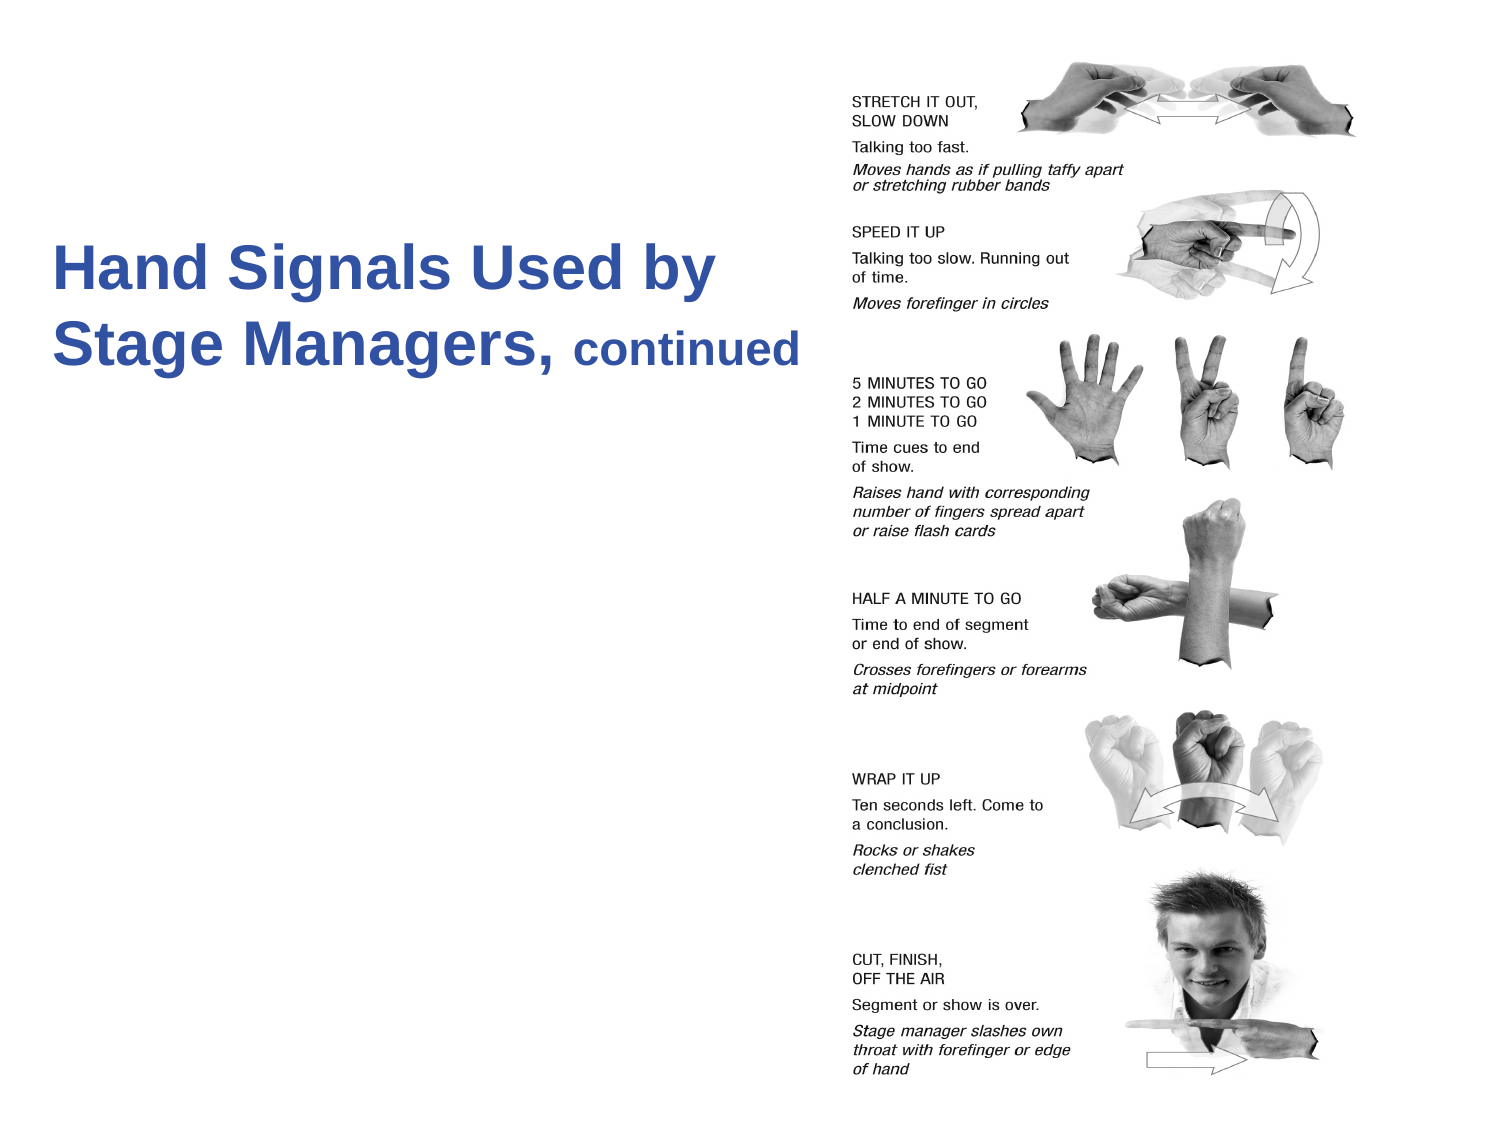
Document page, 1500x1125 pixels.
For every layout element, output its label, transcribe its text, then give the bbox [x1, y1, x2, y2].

picture [837, 49, 1376, 1101]
title Hand Signals Used by Stage Managers, continued [37, 200, 831, 405]
